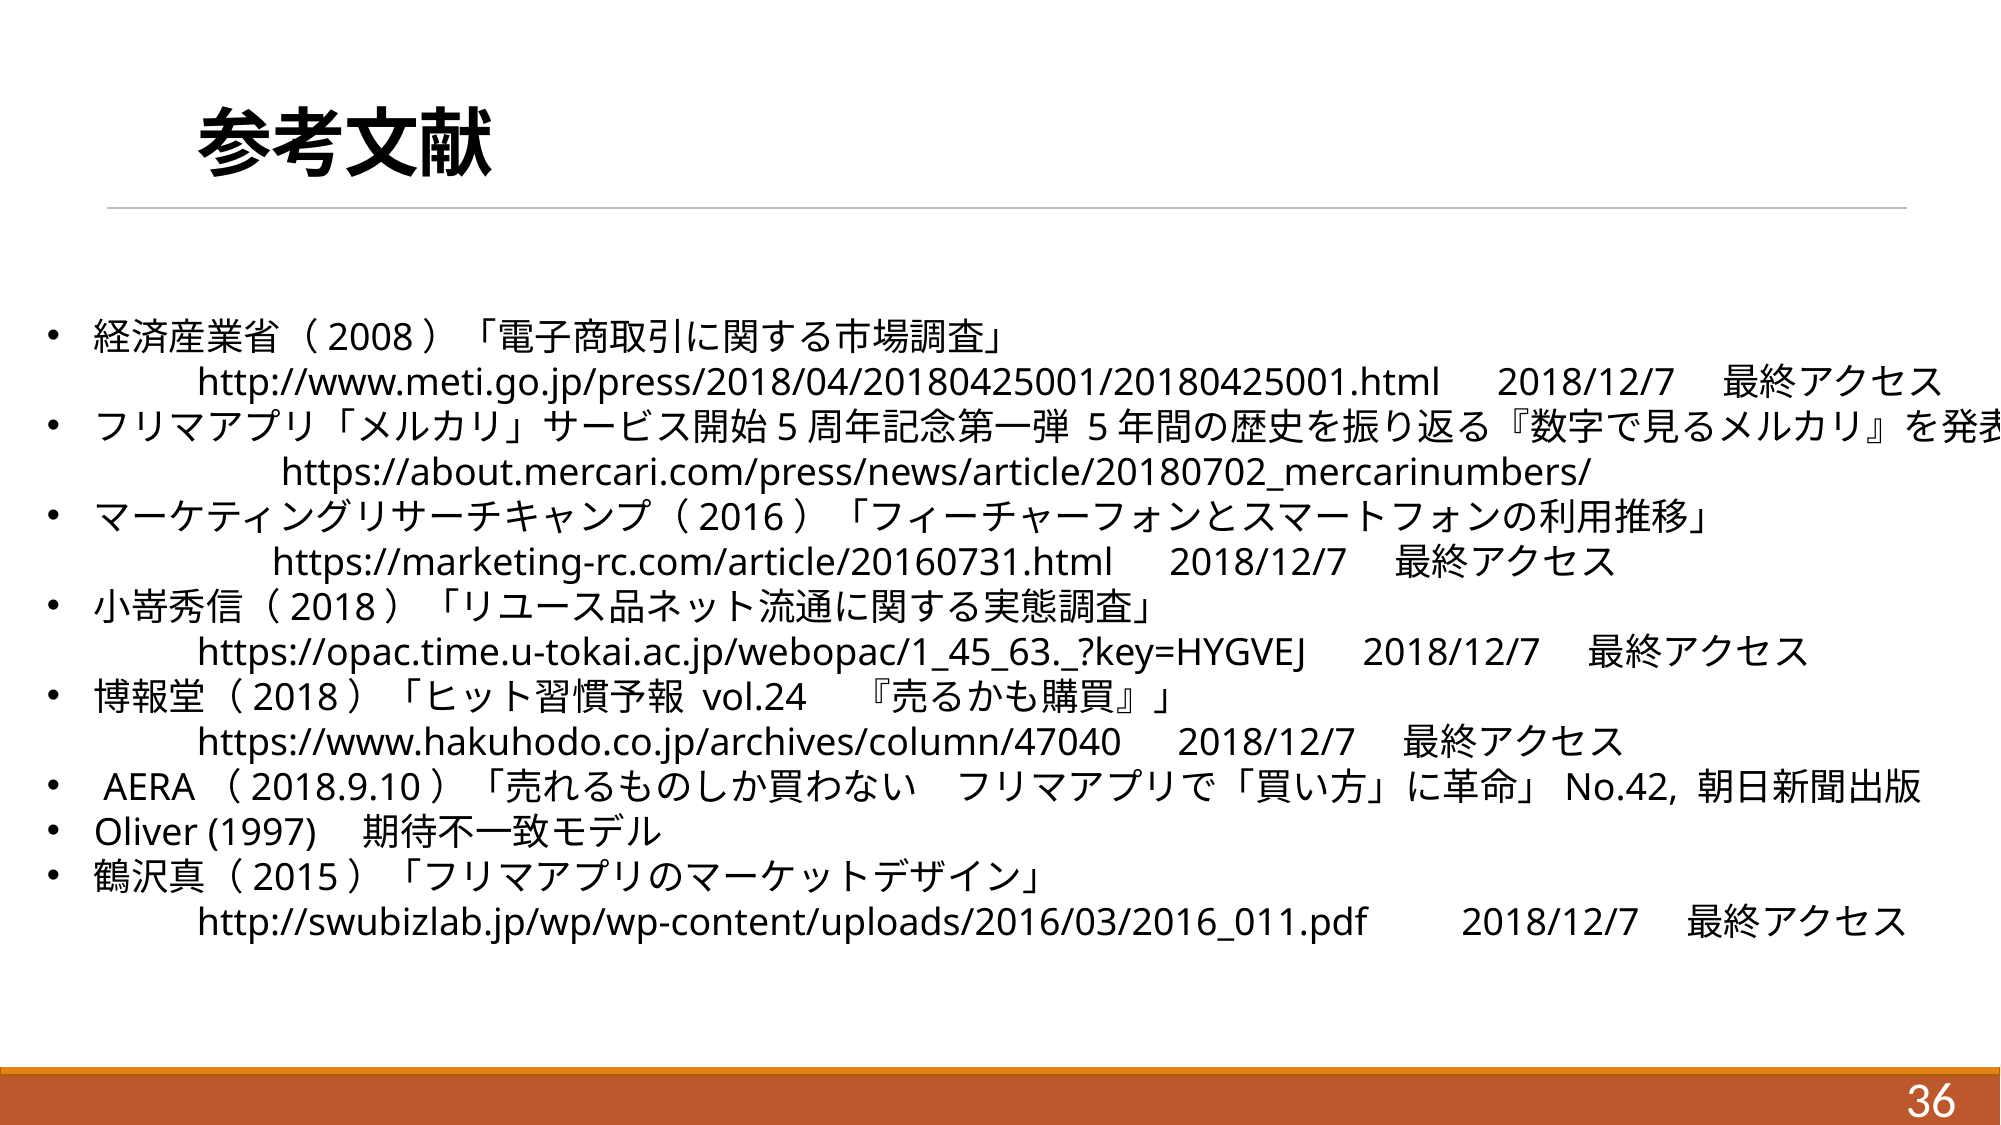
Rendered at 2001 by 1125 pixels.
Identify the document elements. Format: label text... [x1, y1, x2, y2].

title 参考文献 [182, 15, 1833, 194]
text_box 経済産業省（2008）「電子商取引に関する市場調査」 http://www.meti.go.jp/press/2018/04/20180425001/20180425001.html 2018/12/7 最終アクセス フリマアプリ「メルカリ」サービス開始5周年記念第一弾 5年間の歴史を振り返る『数字で見るメルカリ』を発表 https://about.mercari.com/press/news/article/20180702_mercarinumbers/ マーケティングリサーチキャンプ（2016）「フィーチャーフォンとスマートフォンの利用推移」 https://marketing-rc.com/article/20160731.html 2018/12/7 最終アクセス 小嵜秀信（2018）「リユース品ネット流通に関する実態調査」 https://opac.time.u-tokai.ac.jp/webopac/1_45_63._?key=HYGVEJ 2018/12/7 最終アクセス 博報堂（2018）「ヒット習慣予報 vol.24 『売るかも購買』」 https://www.hakuhodo.co.jp/archives/column/47040 2018/12/7 最終アクセス AERA（2018.9.10）「売れるものしか買わない フリマアプリで「買い方」に革命」No.42, 朝日新聞出版 Oliver (1997) 期待不一致モデル 鶴沢真（2015）「フリマアプリのマーケットデザイン」 http://swubizlab.jp/wp/wp-content/uploads/2016/03/2016_011.pdf 2018/12/7 最終アクセス [32, 305, 2000, 950]
slide_number 36 [1756, 1067, 1972, 1125]
